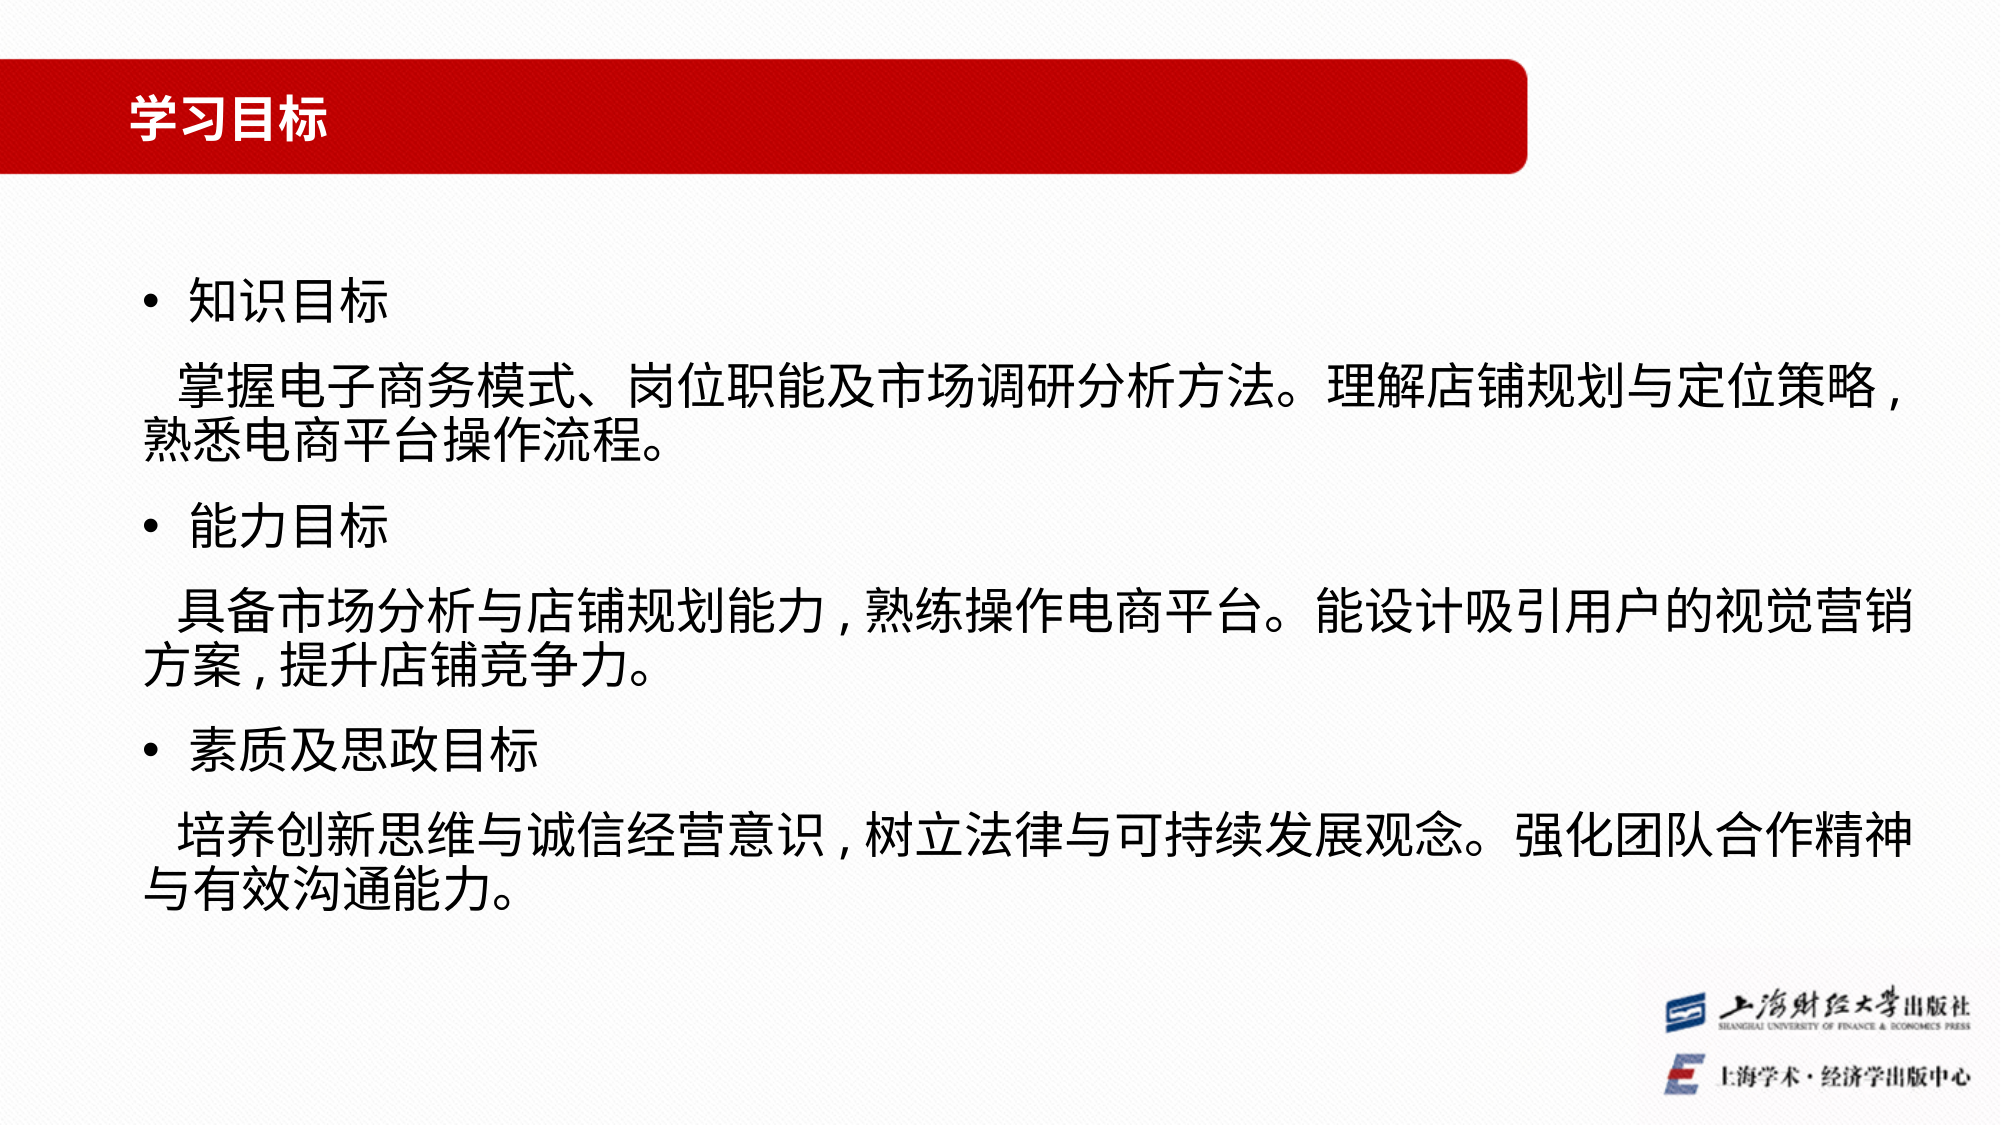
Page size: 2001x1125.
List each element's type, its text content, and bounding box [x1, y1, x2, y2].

text_box 知识目标 掌握电子商务模式、岗位职能及市场调研分析方法。理解店铺规划与定位策略,熟悉电商平台操作流程。 能力目标 具备市场分析与店铺规划能力,熟练操作电商平台。能设计吸引用户的视觉营销方案,提升店铺竞争力。 素质及思政目标 培养创新思维与诚信经营意识,树立法律与可持续发展观念。强化团队合作精神与有效沟通能力。 [127, 269, 1967, 946]
text_box 学习目标 [113, 55, 1754, 179]
picture [0, 0, 2001, 1125]
